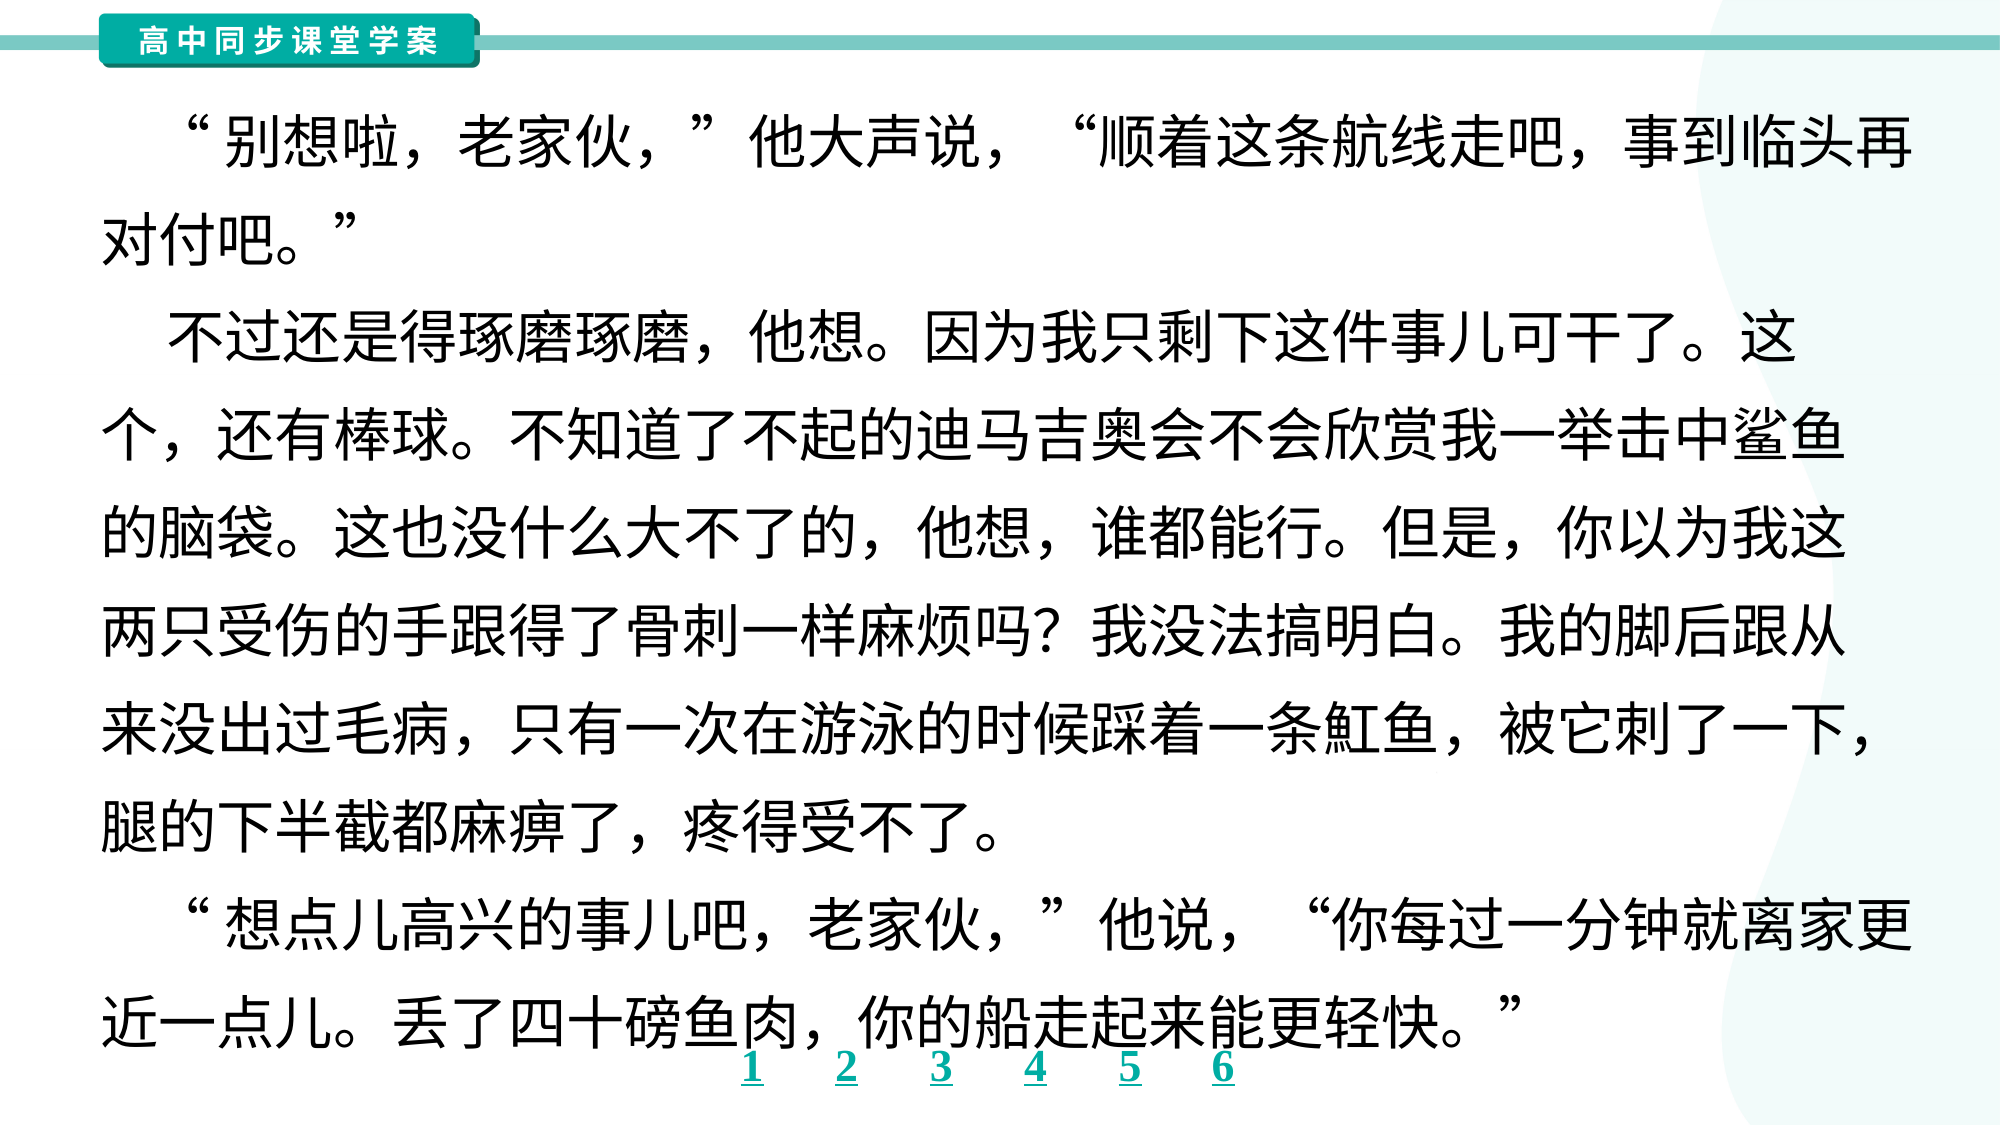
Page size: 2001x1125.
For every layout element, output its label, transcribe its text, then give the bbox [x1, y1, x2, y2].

text_box “别想啦，老家伙，”他大声说，“顺着这条航线走吧，事到临头再 对付吧。” 不过还是得琢磨琢磨，他想。因为我只剩下这件事儿可干了。这 个，还有棒球。不知道了不起的迪马吉奥会不会欣赏我一举击中鲨鱼 的脑袋。这也没什么大不了的，他想，谁都能行。但是，你以为我这 两只受伤的手跟得了骨刺一样麻烦吗？我没法搞明白。我的脚后跟从 来没出过毛病，只有一次在游泳的时候踩着一条魟鱼，被它刺了一下， 腿的下半截都麻痹了，疼得受不了。 “想点儿高兴的事儿吧，老家伙，”他说，“你每过一分钟就离家更 近一点儿。丢了四十磅鱼肉，你的船走起来能更轻快。” [100, 76, 1899, 1056]
picture [0, 0, 2000, 1125]
